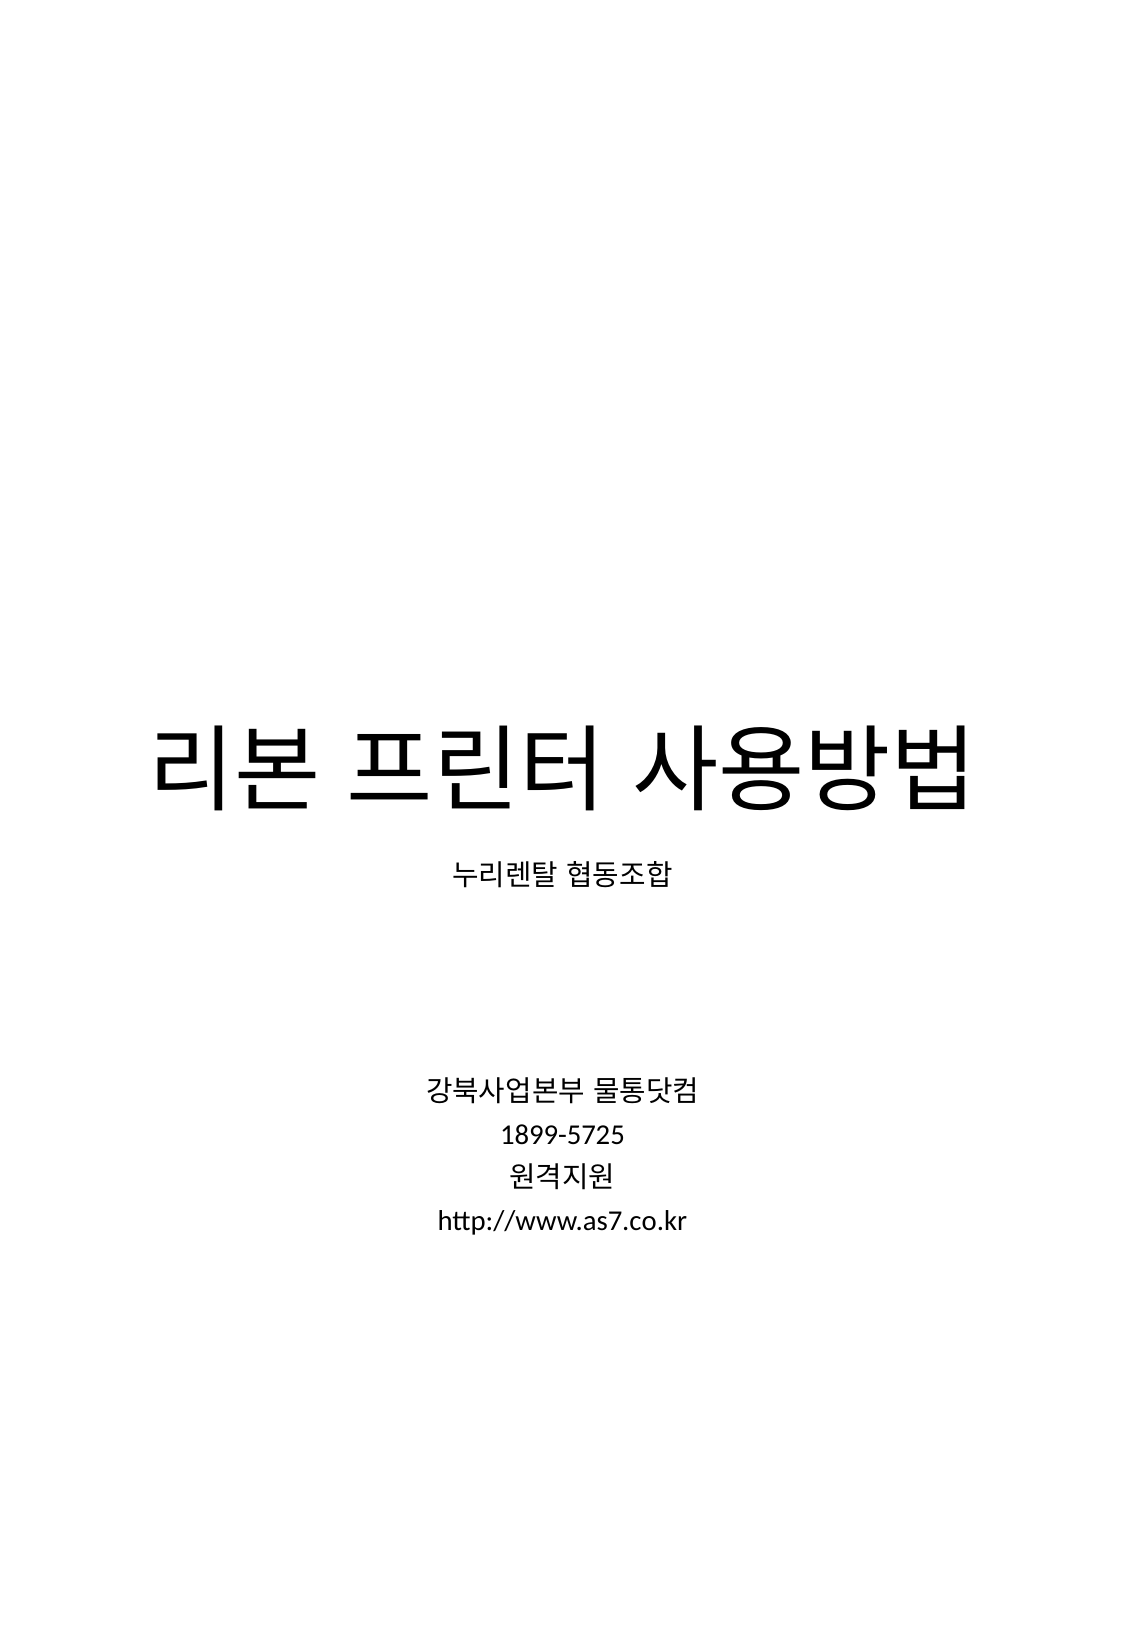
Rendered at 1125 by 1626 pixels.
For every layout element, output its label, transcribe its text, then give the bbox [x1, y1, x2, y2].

subtitle 누리렌탈 협동조합 강북사업본부 물통닷컴 1899-5725 원격지원 http://www.as7.co.kr [140, 853, 985, 1246]
title 리본 프린터 사용방법 [84, 265, 1041, 832]
